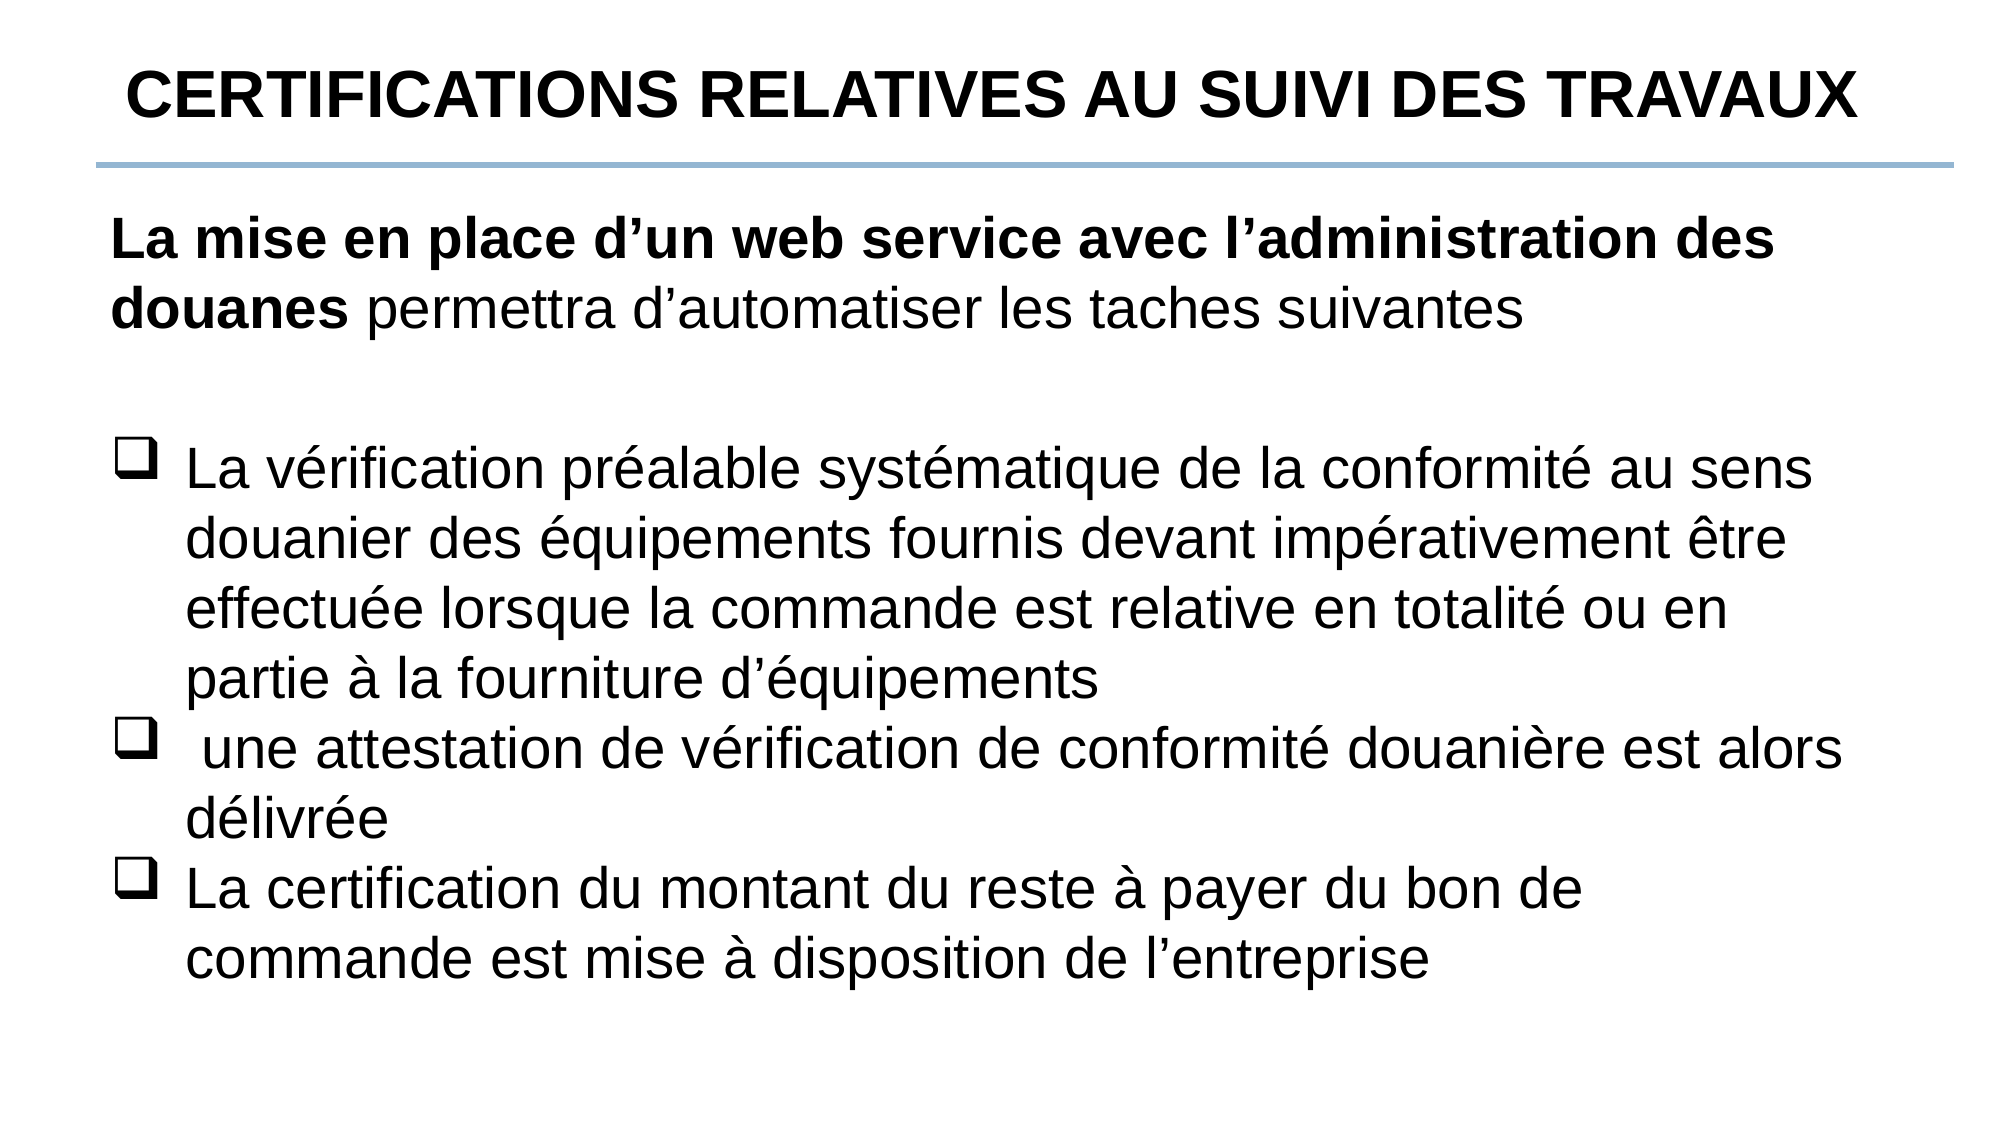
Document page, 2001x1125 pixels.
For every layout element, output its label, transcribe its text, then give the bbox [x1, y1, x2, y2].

text_box CERTIFICATIONS RELATIVES AU SUIVI DES TRAVAUX [45, 43, 1922, 139]
text_box La mise en place d’un web service avec l’administration des douanes permettra d’automatiser les taches suivantes La vérification préalable systématique de la conformité au sens douanier des équipements fournis devant impérativement être effectuée lorsque la commande est relative en totalité ou en partie à la fourniture d’équipements une attestation de vérification de conformité douanière est alors délivrée La certification du montant du reste à payer du bon de commande est mise à disposition de l’entreprise [95, 193, 1865, 1043]
